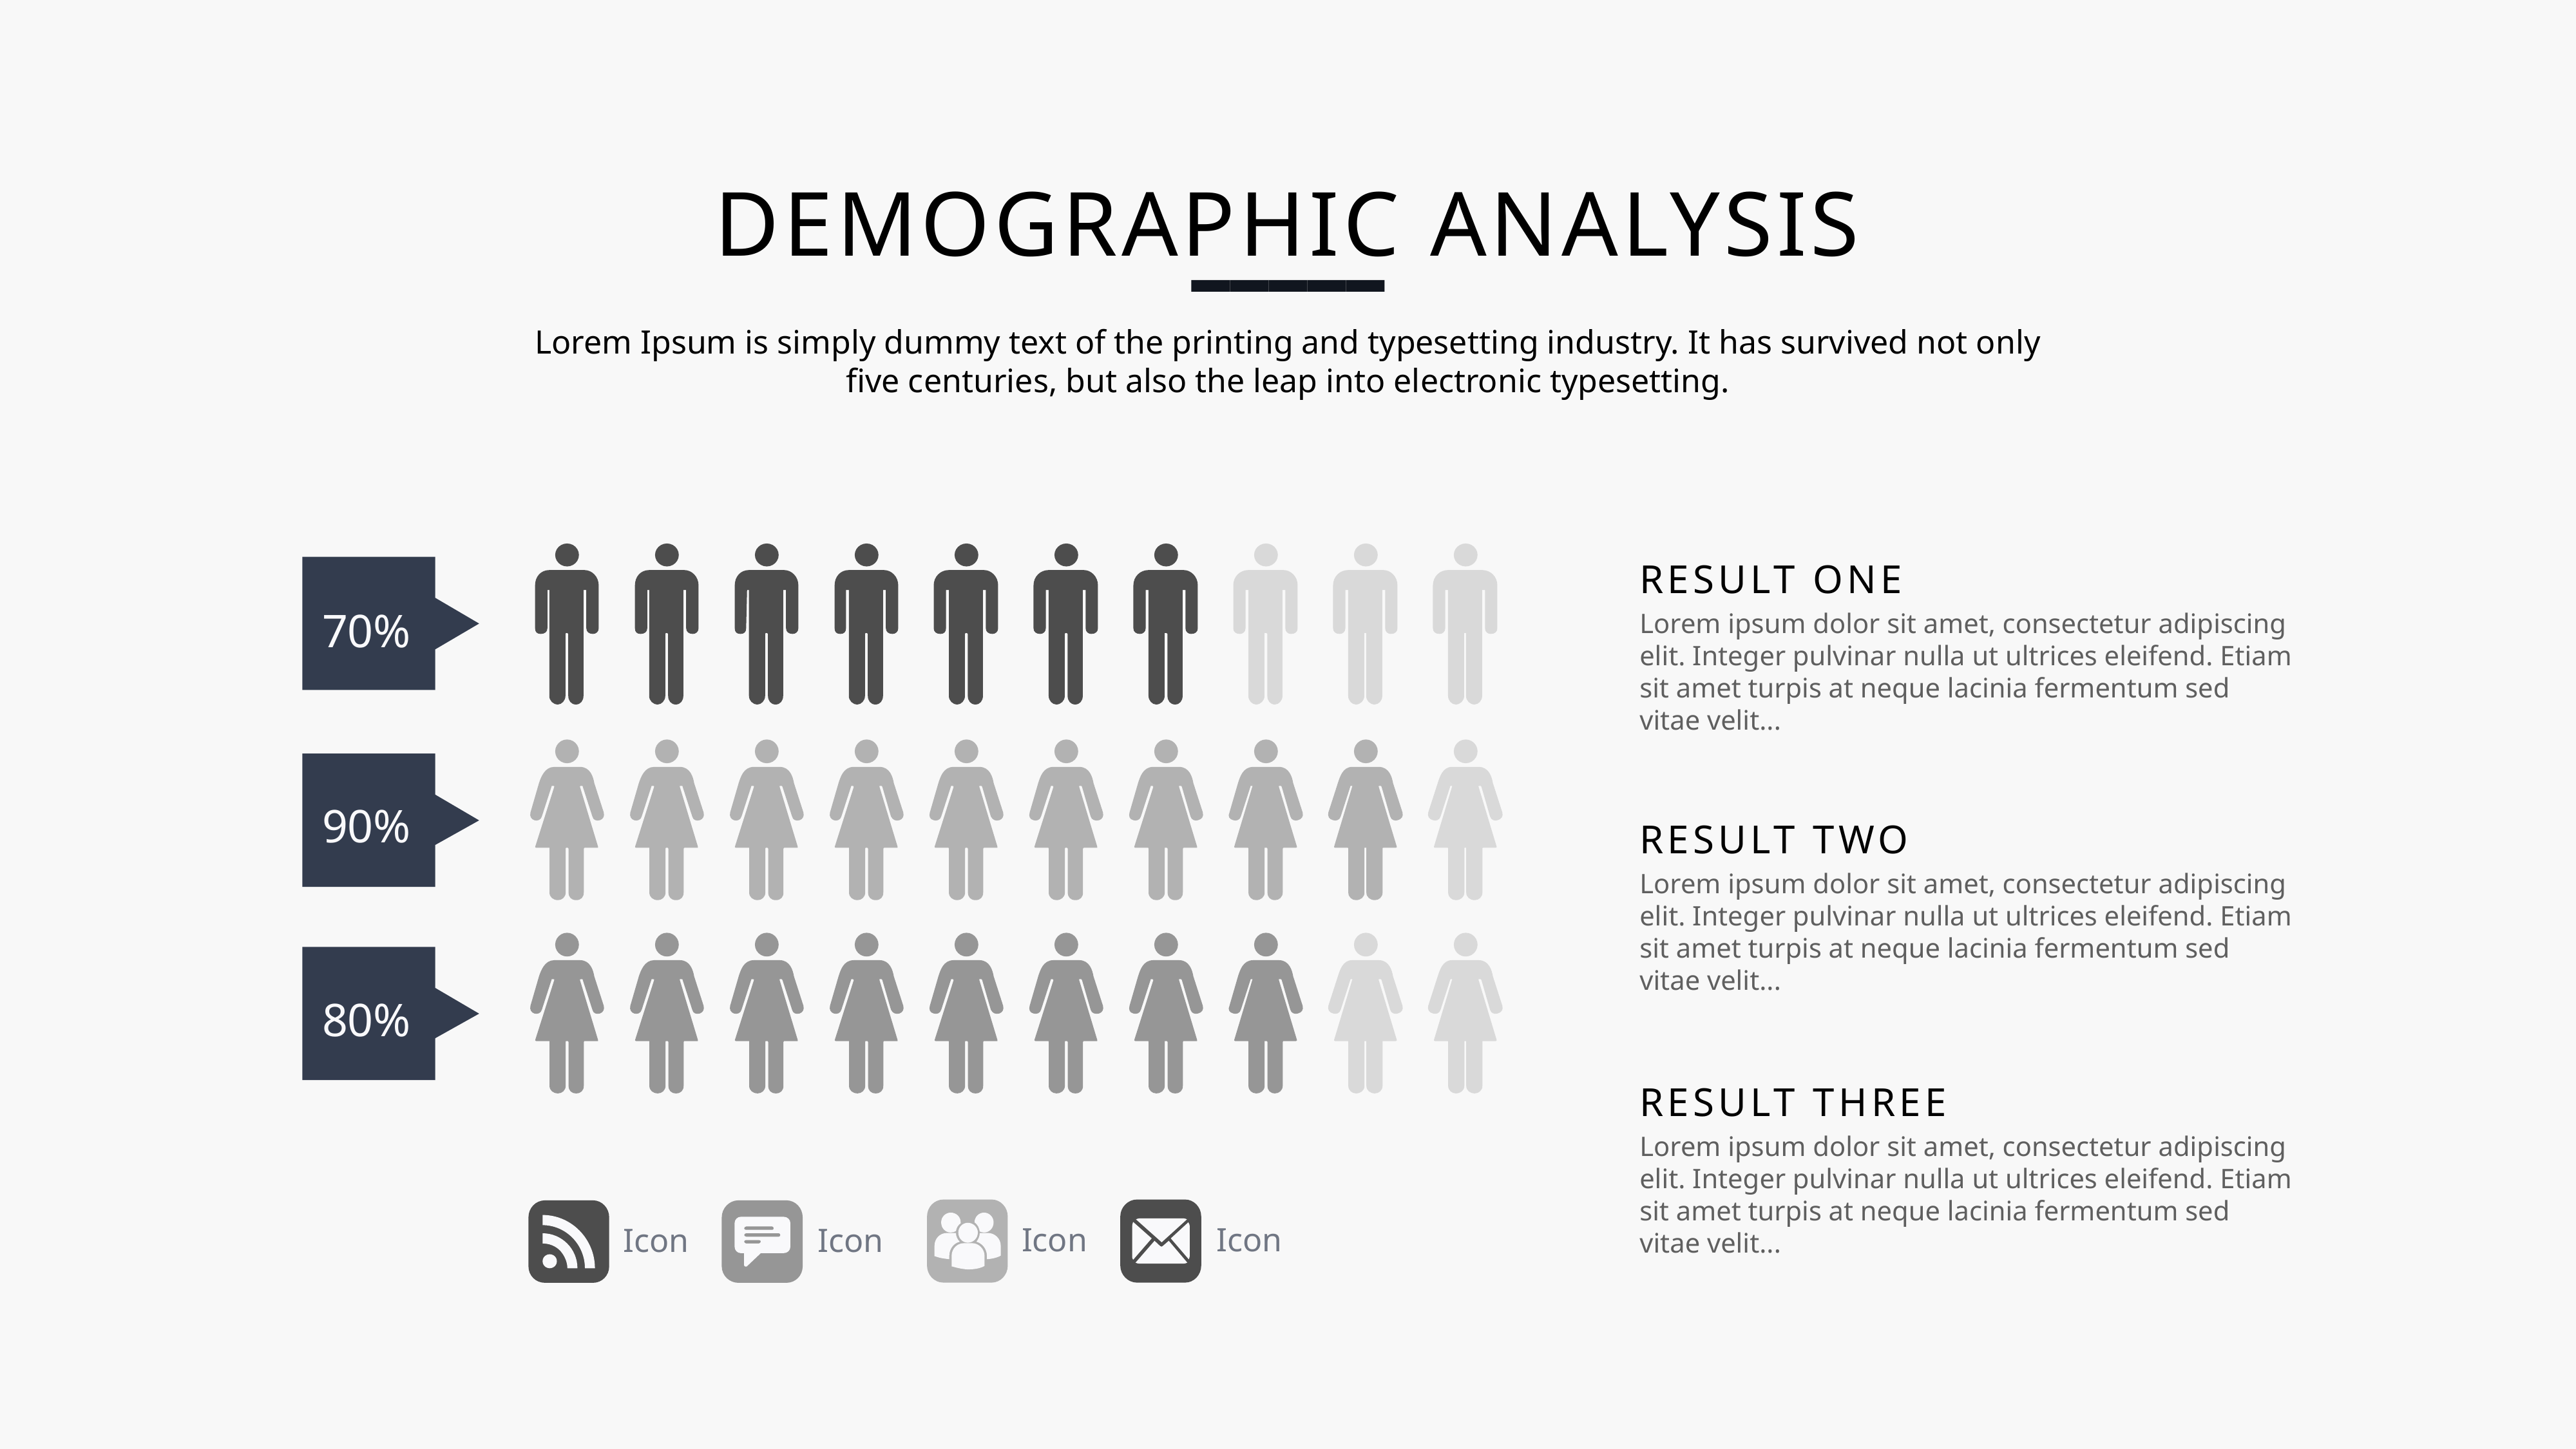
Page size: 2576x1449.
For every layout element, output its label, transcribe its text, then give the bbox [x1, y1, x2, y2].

text_box Lorem Ipsum is simply dummy text of the printing and typesetting industry. It has survived not only five centuries, but also the leap into electronic typesetting. [506, 316, 2070, 404]
text_box [854, 543, 879, 567]
text_box [1254, 543, 1278, 567]
text_box DEMOGRAPHIC ANALYSIS [128, 164, 2448, 278]
text_box [1228, 766, 1303, 900]
text_box 70% [321, 602, 412, 657]
text_box [754, 933, 779, 957]
text_box Icon [817, 1220, 884, 1259]
text_box [927, 1199, 1008, 1283]
text_box Icon [1022, 1219, 1088, 1258]
text_box [1054, 543, 1078, 567]
text_box [951, 1222, 985, 1270]
text_box [934, 1212, 961, 1260]
text_box [834, 570, 899, 705]
text_box [542, 1254, 557, 1269]
text_box [555, 543, 579, 567]
text_box [630, 766, 704, 900]
text_box [302, 947, 479, 1081]
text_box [1191, 279, 1385, 292]
text_box [654, 739, 679, 764]
text_box [1136, 1218, 1187, 1242]
text_box [302, 753, 479, 887]
text_box [1254, 933, 1278, 957]
text_box [1254, 739, 1278, 764]
text_box [1453, 543, 1478, 567]
text_box [1433, 570, 1498, 705]
text_box [1233, 570, 1298, 705]
text_box [1054, 739, 1078, 764]
text_box [730, 766, 804, 900]
text_box [1154, 933, 1178, 957]
text_box [754, 739, 779, 764]
text_box [721, 1200, 803, 1283]
text_box [542, 1215, 595, 1269]
text_box Icon [623, 1220, 689, 1259]
text_box 80% [321, 991, 412, 1046]
text_box [1054, 933, 1078, 957]
text_box [1154, 543, 1178, 567]
text_box [954, 933, 978, 957]
text_box [528, 1200, 609, 1283]
text_box [530, 766, 604, 900]
text_box [1453, 739, 1478, 764]
text_box [929, 960, 1004, 1094]
text_box [974, 1212, 1001, 1260]
text_box [854, 739, 879, 764]
text_box [634, 570, 699, 705]
text_box [1029, 960, 1103, 1094]
text_box [1135, 1240, 1188, 1264]
text_box [1129, 766, 1203, 900]
text_box [1033, 570, 1098, 705]
text_box [830, 960, 904, 1094]
text_box [1333, 570, 1398, 705]
text_box [1353, 739, 1378, 764]
text_box [542, 1233, 578, 1269]
text_box [630, 960, 704, 1094]
text_box [654, 543, 679, 567]
text_box [830, 766, 904, 900]
text_box [1427, 960, 1503, 1094]
text_box [734, 570, 799, 705]
text_box 90% [321, 797, 412, 852]
text_box [1427, 766, 1503, 900]
text_box RESULT ONE Lorem ipsum dolor sit amet, consectetur adipiscing elit. Integer pulvinar nulla ut ultrices eleifend. Etiam sit amet turpis at neque lacinia fermentum sed vitae velit... [1616, 543, 2319, 803]
text_box [1129, 960, 1203, 1094]
text_box [555, 739, 579, 764]
text_box [1353, 543, 1378, 567]
text_box [933, 570, 998, 705]
text_box [1328, 766, 1403, 900]
text_box Icon [1216, 1219, 1283, 1258]
text_box [1328, 960, 1403, 1094]
text_box [1029, 766, 1103, 900]
text_box [302, 556, 479, 690]
text_box [1132, 1222, 1152, 1260]
text_box [754, 543, 779, 567]
text_box [530, 960, 604, 1094]
text_box [1453, 933, 1478, 957]
text_box [1154, 739, 1178, 764]
text_box [730, 960, 804, 1094]
text_box [954, 739, 978, 764]
text_box RESULT THREE Lorem ipsum dolor sit amet, consectetur adipiscing elit. Integer pulvinar nulla ut ultrices eleifend. Etiam sit amet turpis at neque lacinia fermentum sed vitae velit... [1616, 1066, 2319, 1413]
text_box [555, 933, 579, 957]
text_box [929, 766, 1004, 900]
text_box [1170, 1222, 1190, 1260]
text_box [854, 933, 879, 957]
text_box RESULT TWO Lorem ipsum dolor sit amet, consectetur adipiscing elit. Integer pulvinar nulla ut ultrices eleifend. Etiam sit amet turpis at neque lacinia fermentum sed vitae velit... [1616, 803, 2319, 1066]
text_box [1228, 960, 1303, 1094]
text_box [734, 1217, 790, 1267]
text_box [1353, 933, 1378, 957]
text_box [535, 570, 599, 705]
text_box [654, 933, 679, 957]
text_box [1133, 570, 1198, 705]
text_box [954, 543, 978, 567]
text_box [1120, 1199, 1201, 1283]
